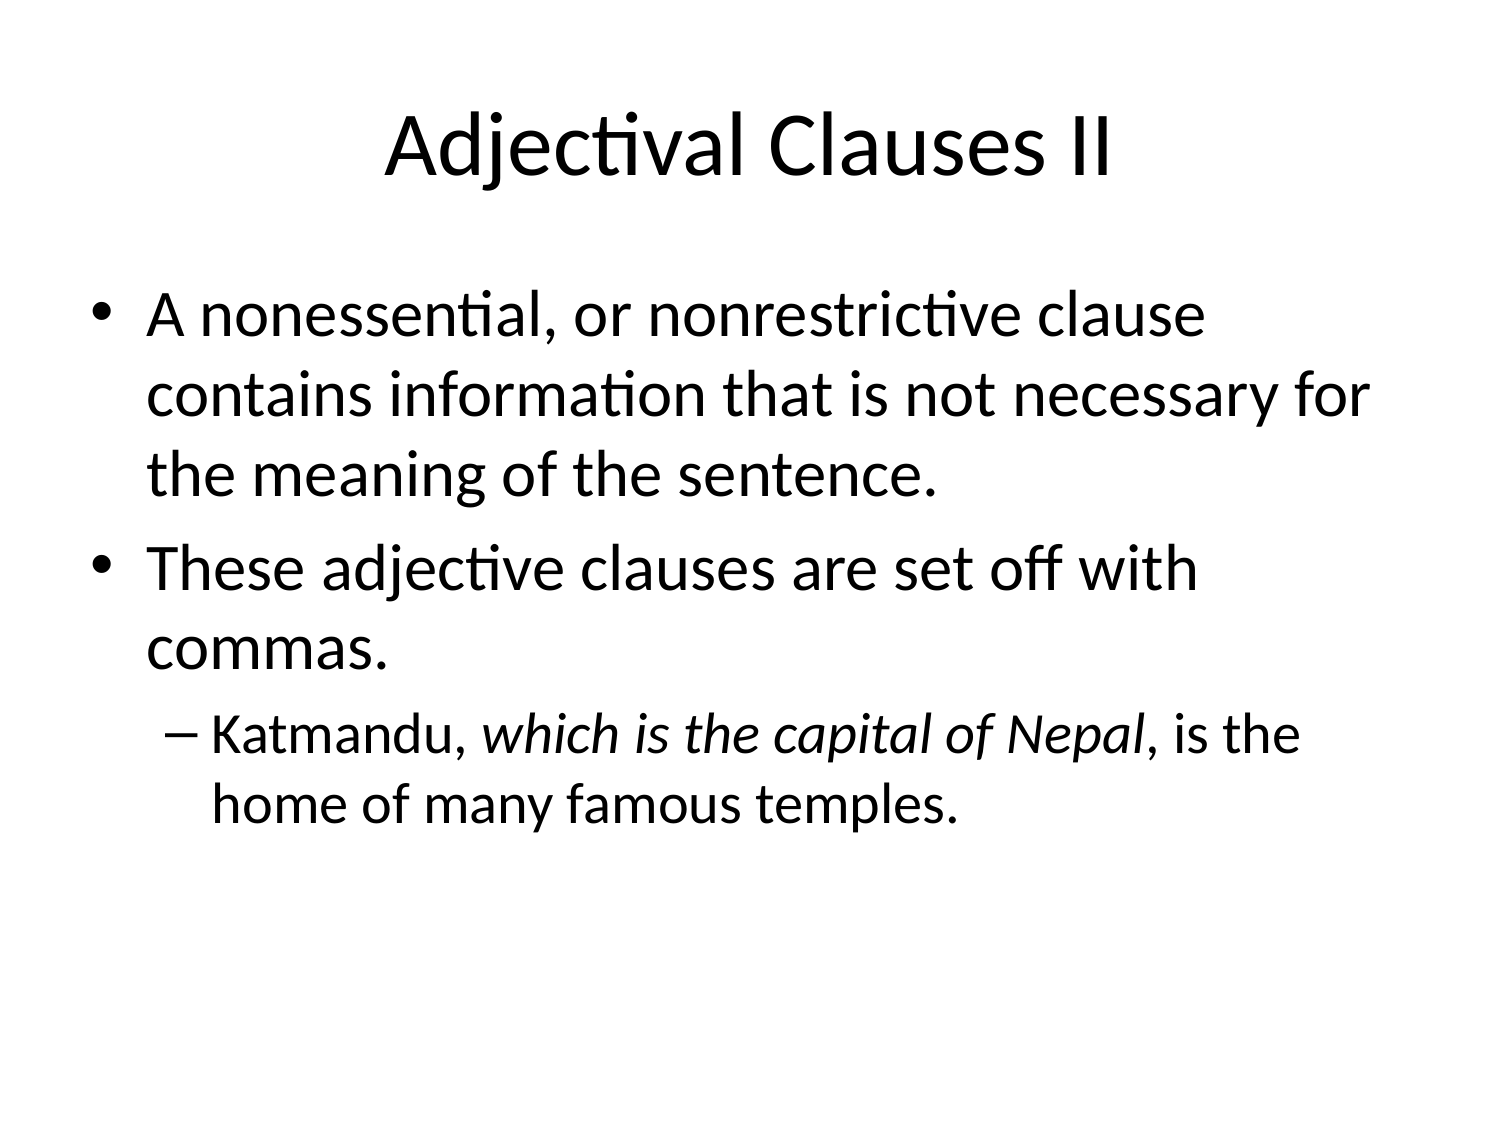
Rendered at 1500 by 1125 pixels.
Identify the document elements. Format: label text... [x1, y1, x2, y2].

list A nonessential, or nonrestrictive clause contains information that is not necessary for the meaning of the sentence. These adjective clauses are set off with commas. Katmandu, which is the capital of Nepal, is the home of many famous temples. [75, 262, 1425, 1005]
title Adjectival Clauses II [75, 45, 1425, 233]
